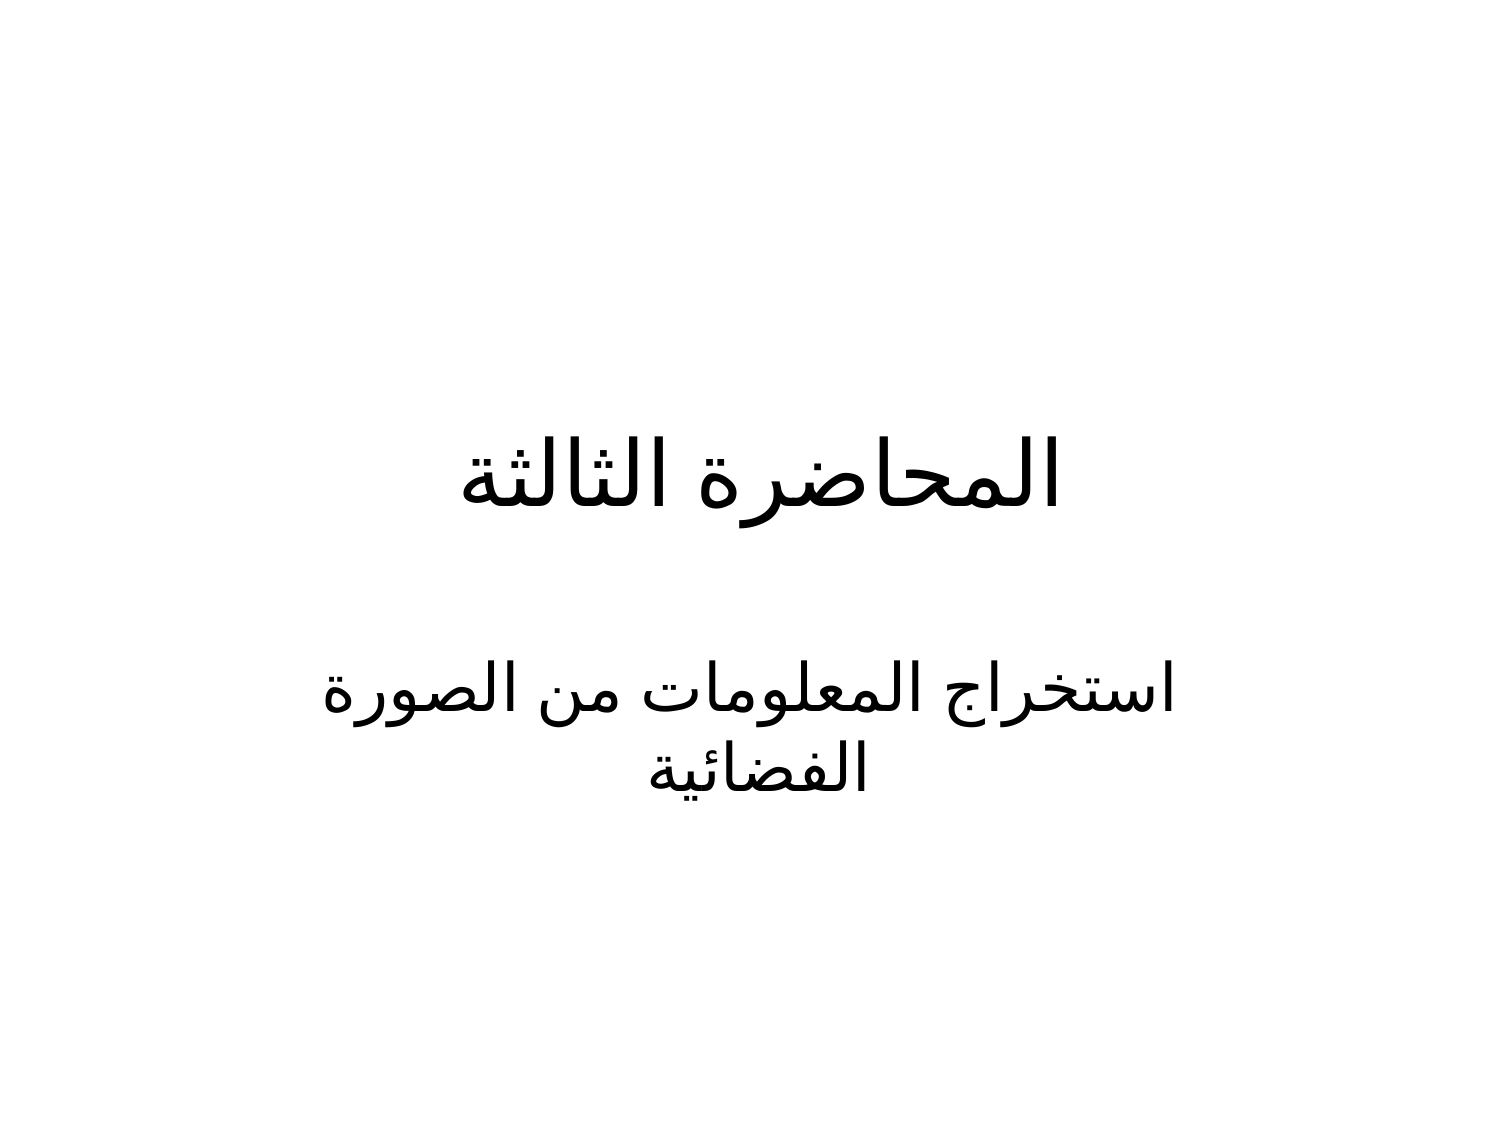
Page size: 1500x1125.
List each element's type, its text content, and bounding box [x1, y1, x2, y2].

title المحاضرة الثالثة [112, 349, 1388, 591]
subtitle استخراج المعلومات من الصورة الفضائية [225, 637, 1275, 925]
